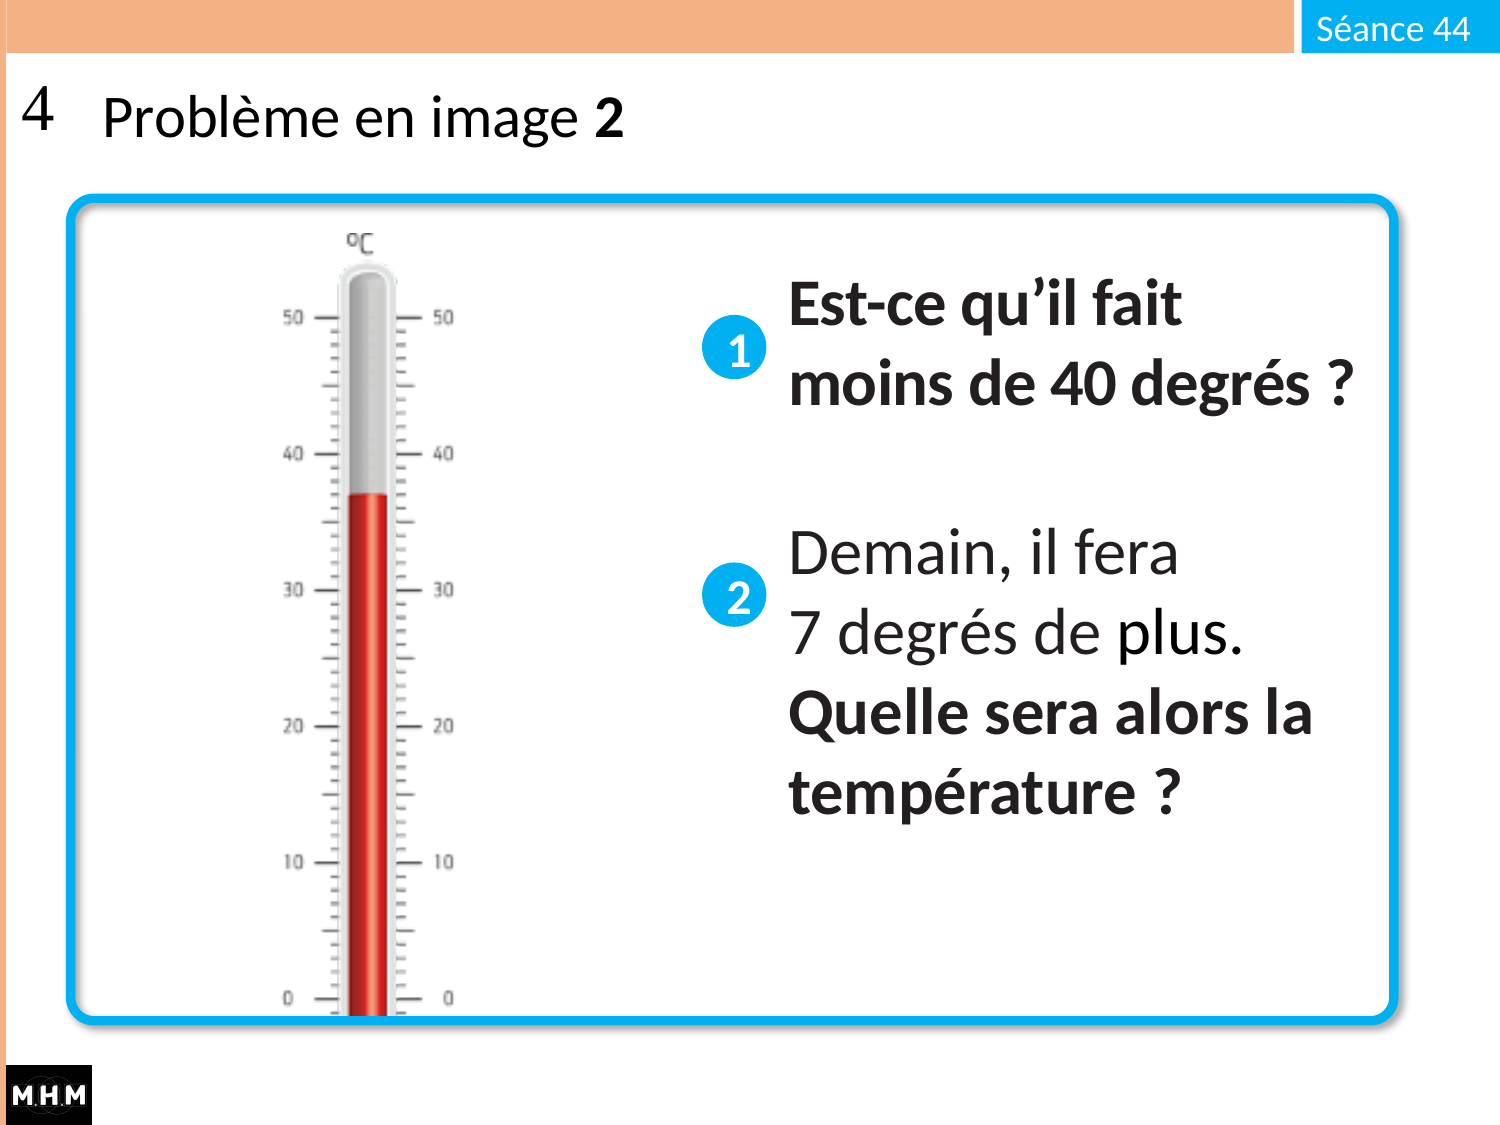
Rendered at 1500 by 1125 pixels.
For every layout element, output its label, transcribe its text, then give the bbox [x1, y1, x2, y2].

text_box 2 [701, 561, 768, 628]
text_box [69, 197, 1395, 1022]
picture [87, 233, 651, 1015]
picture [6, 1065, 92, 1125]
title Problème en image 2 [87, 32, 1382, 158]
text_box Est-ce qu’il fait moins de 40 degrés ? Demain, il fera 7 degrés de plus. Quelle sera alors la température ? [773, 251, 1377, 908]
text_box 1 [701, 313, 768, 381]
